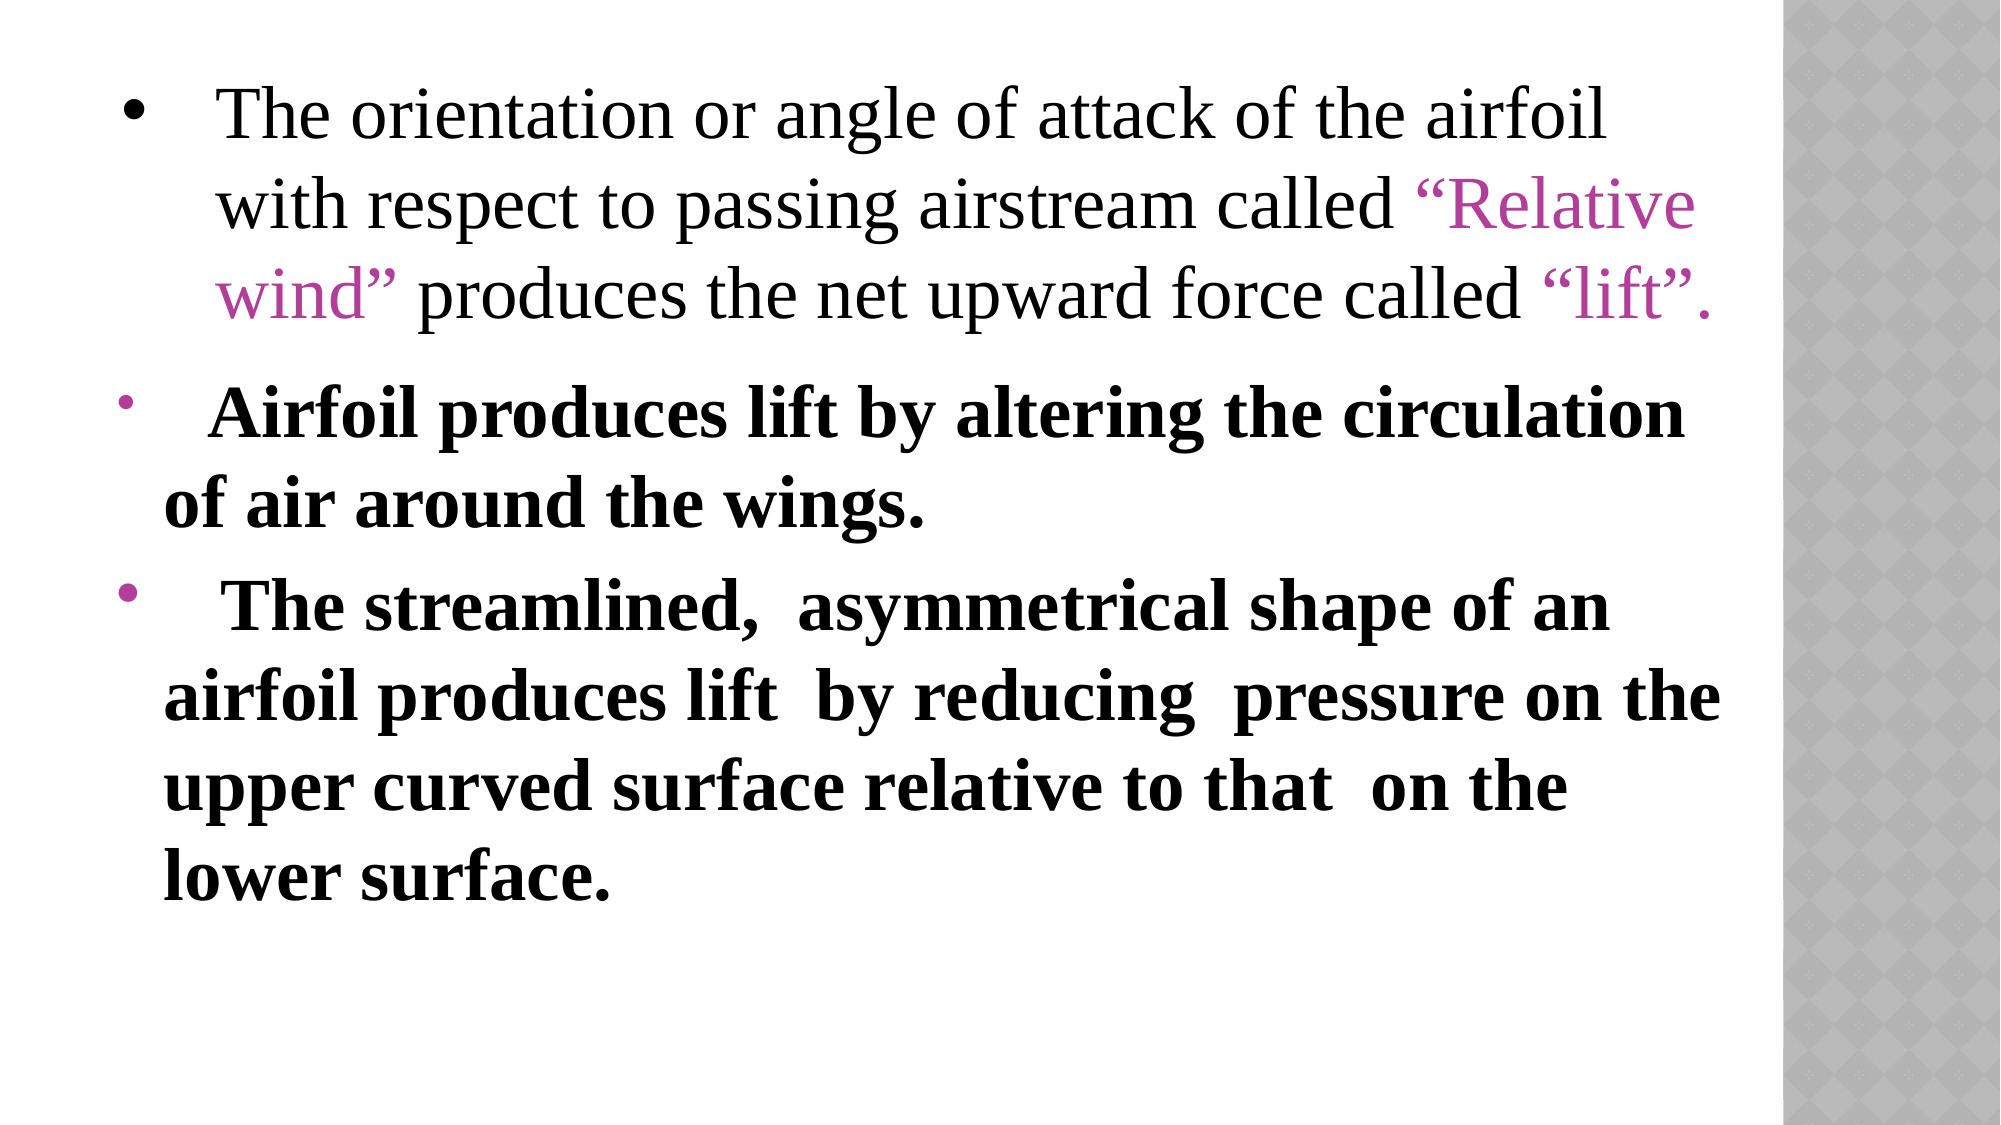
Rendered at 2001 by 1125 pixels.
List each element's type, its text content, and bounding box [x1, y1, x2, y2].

title The orientation or angle of attack of the airfoil with respect to passing airstream called “Relative wind” produces the net upward force called “lift”. [114, 57, 1740, 272]
list Airfoil produces lift by altering the circulation of air around the wings. The streamlined, asymmetrical shape of an airfoil produces lift by reducing pressure on the upper curved surface relative to that on the lower surface. [104, 272, 1740, 1068]
